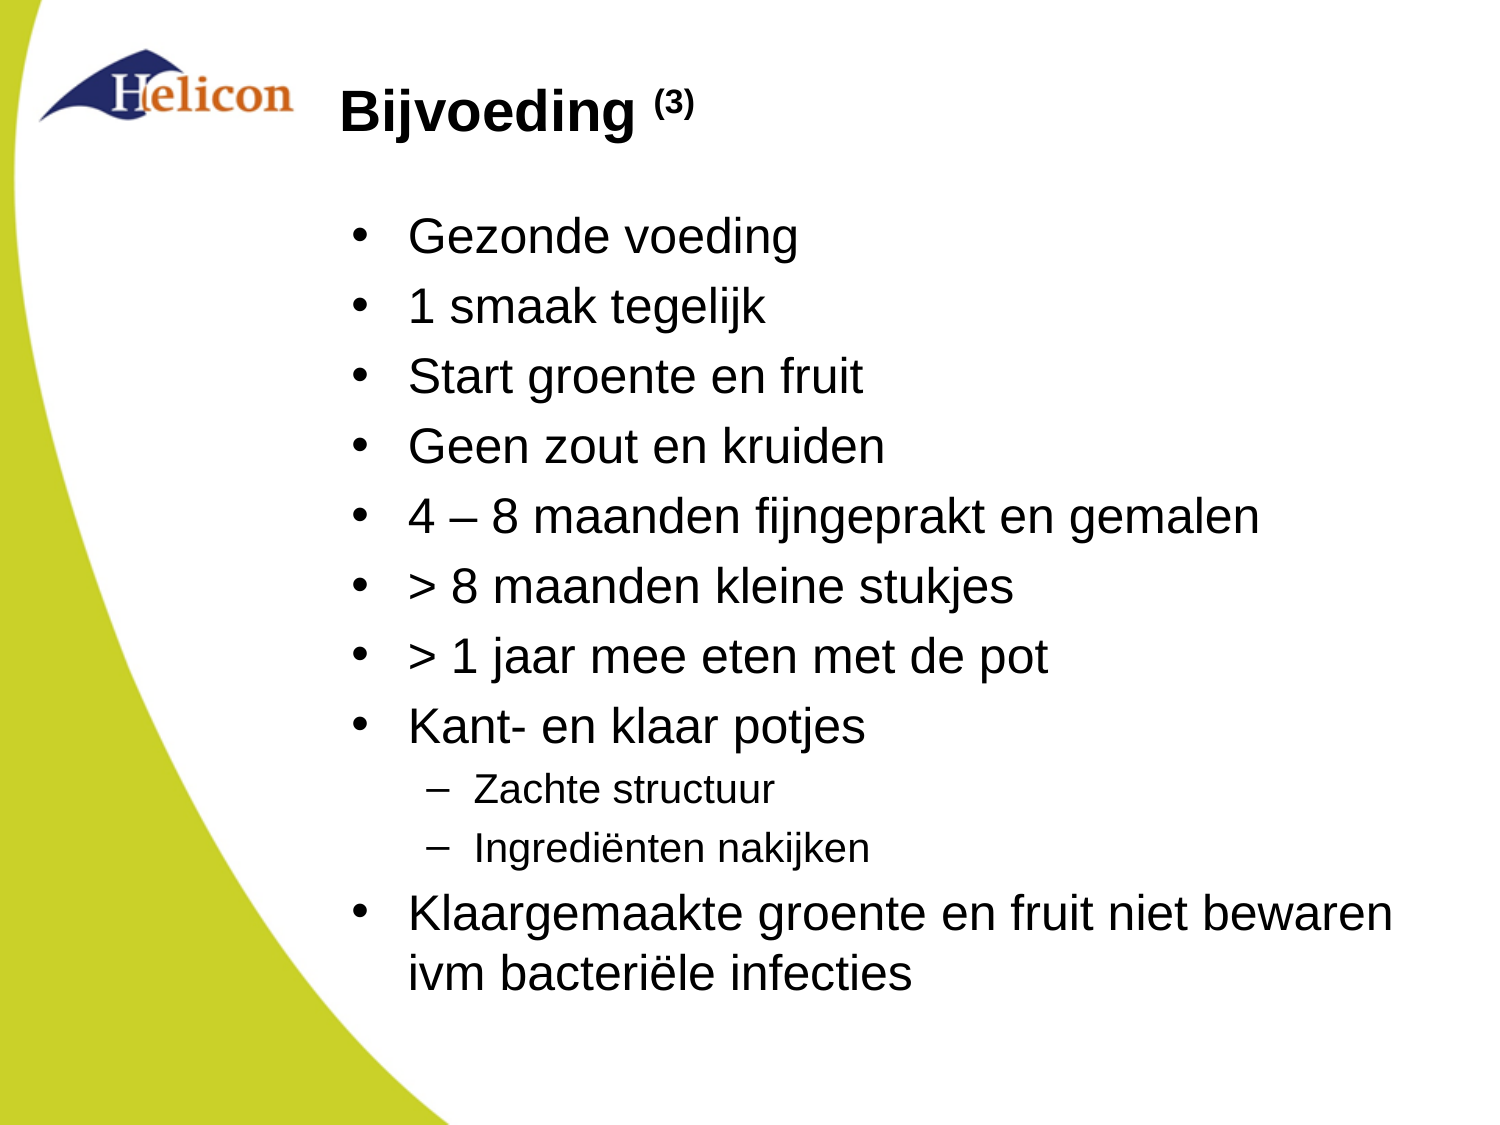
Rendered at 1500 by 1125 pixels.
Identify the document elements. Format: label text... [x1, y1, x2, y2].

title Bijvoeding (3) [324, 54, 1415, 161]
list Gezonde voeding 1 smaak tegelijk Start groente en fruit Geen zout en kruiden 4 – 8 maanden fijngeprakt en gemalen > 8 maanden kleine stukjes > 1 jaar mee eten met de pot Kant- en klaar potjes Zachte structuur Ingrediënten nakijken Klaargemaakte groente en fruit niet bewaren ivm bacteriële infecties [336, 196, 1425, 1005]
picture [0, 0, 1500, 1125]
